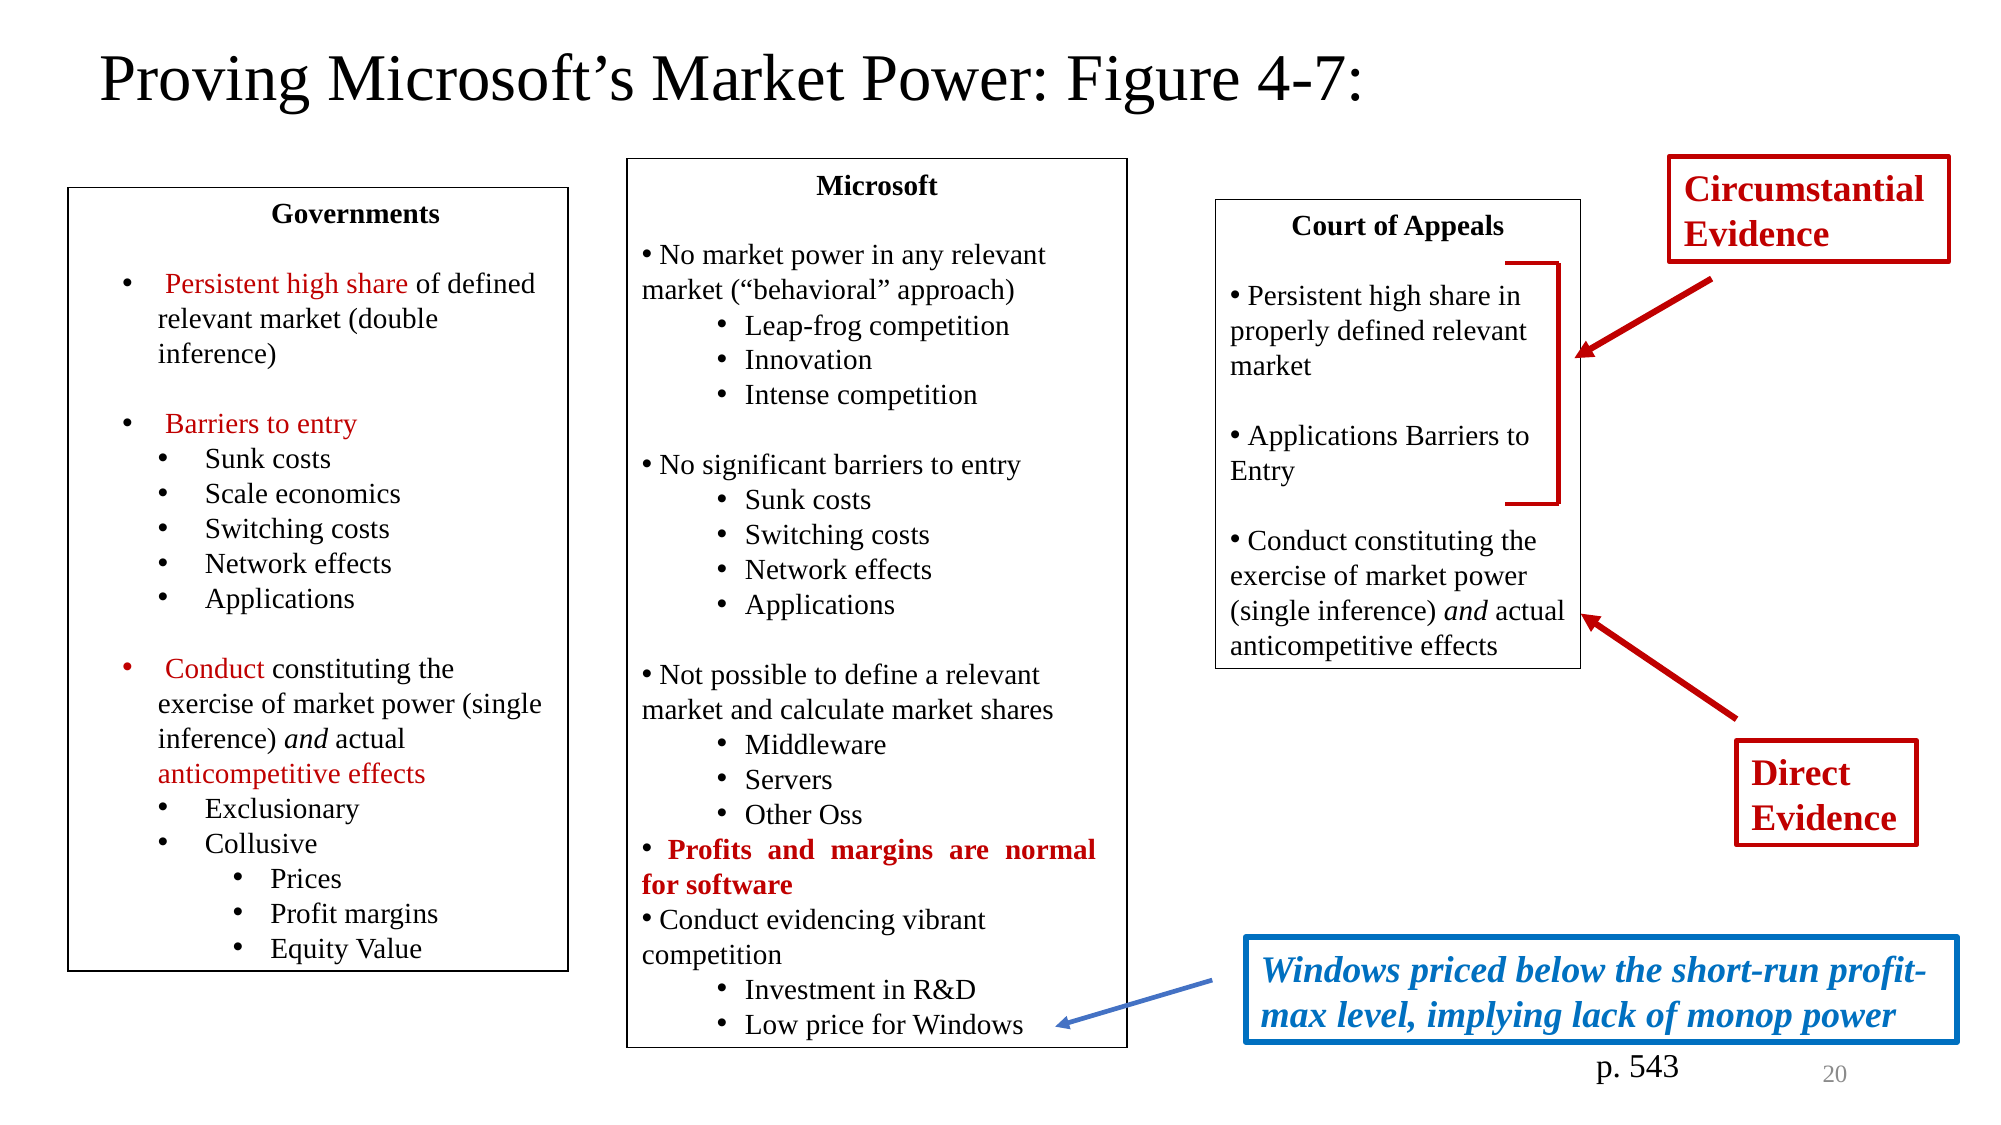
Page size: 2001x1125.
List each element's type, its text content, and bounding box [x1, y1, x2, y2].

text_box Governments Persistent high share of defined relevant market (double inference) Barriers to entry Sunk costs Scale economics Switching costs Network effects Applications Conduct constituting the exercise of market power (single inference) and actual anticompetitive effects Exclusionary Collusive Prices Profit margins Equity Value [68, 187, 569, 972]
slide_number 20 [1412, 1042, 1863, 1103]
text_box Proving Microsoft’s Market Power: Figure 4-7: [84, 26, 1400, 122]
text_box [1055, 980, 1213, 1027]
text_box Microsoft No market power in any relevant market (“behavioral” approach) Leap-frog competition Innovation Intense competition No significant barriers to entry Sunk costs Switching costs Network effects Applications Not possible to define a relevant market and calculate market shares Middleware Servers Other Oss Profits and margins are normal for software Conduct evidencing vibrant competition Investment in R&D Low price for Windows [627, 158, 1128, 1048]
text_box Windows priced below the short-run profit-max level, implying lack of monop power [1245, 937, 1957, 1042]
text_box Circumstantial Evidence [1669, 156, 1949, 262]
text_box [1580, 613, 1737, 720]
text_box Court of Appeals Persistent high share in properly defined relevant market Applications Barriers to Entry Conduct constituting the exercise of market power (single inference) and actual anticompetitive effects [1215, 199, 1581, 669]
text_box Direct Evidence [1736, 740, 1917, 846]
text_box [1574, 278, 1712, 359]
